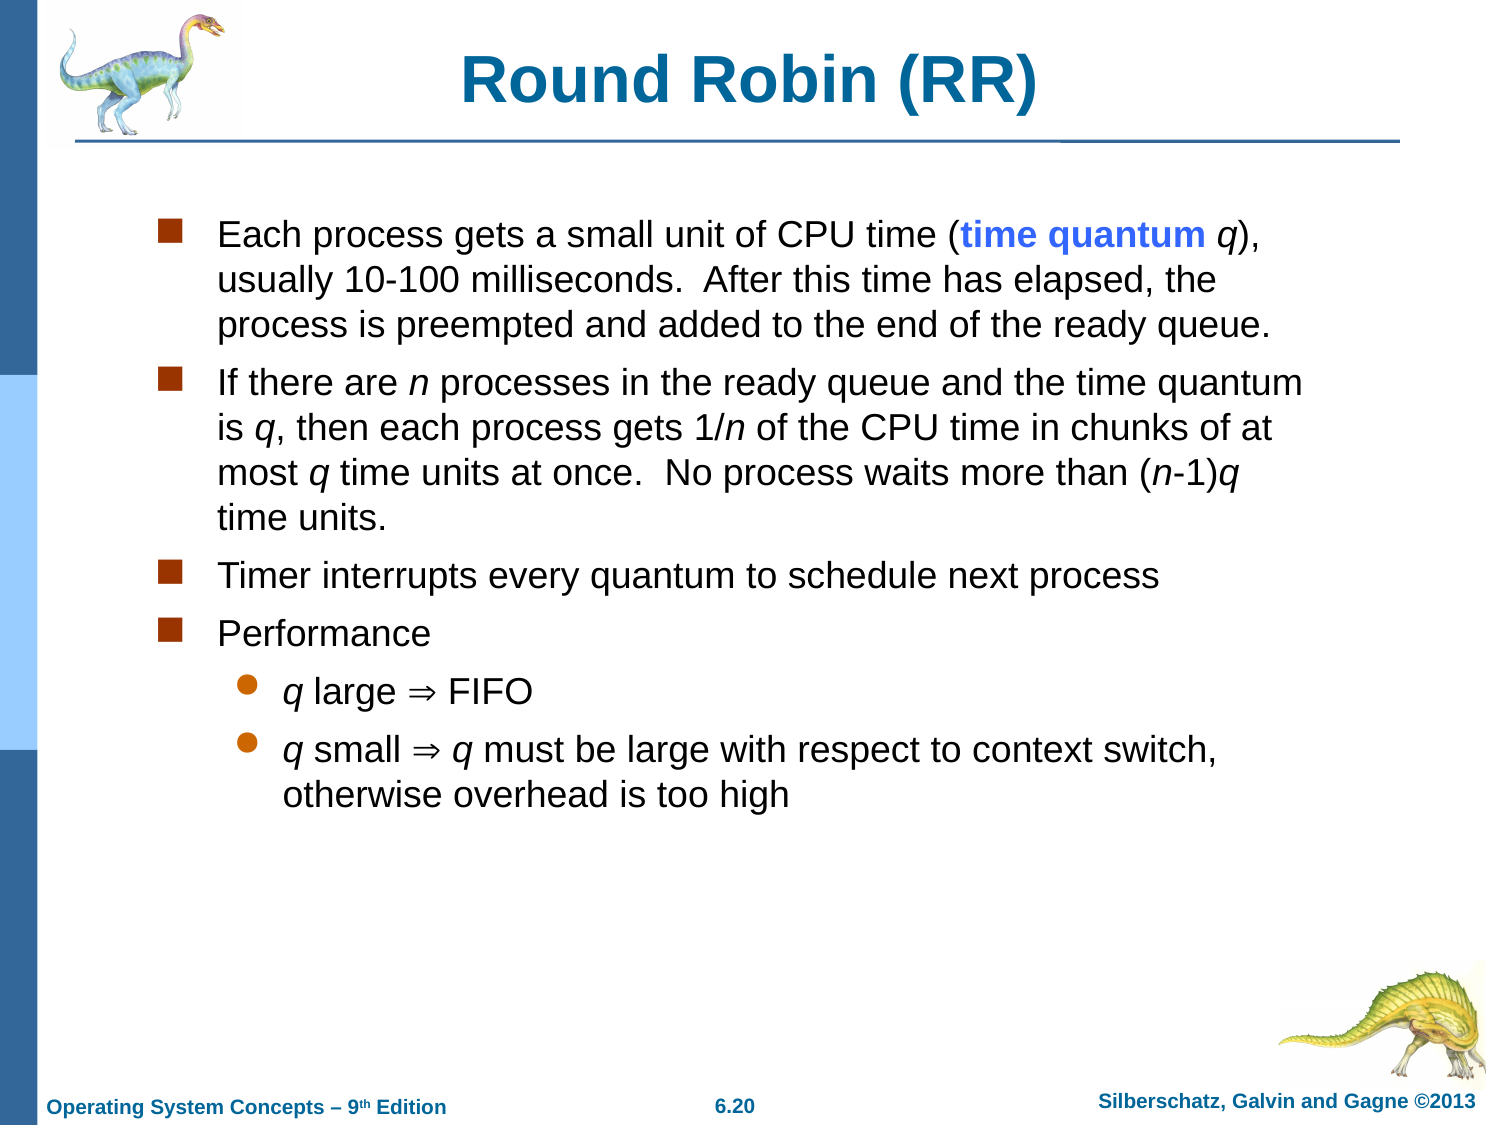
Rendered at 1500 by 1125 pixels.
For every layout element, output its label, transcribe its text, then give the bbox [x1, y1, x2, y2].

picture [46, 0, 243, 149]
picture [1275, 959, 1486, 1090]
title Round Robin (RR) [75, 28, 1425, 124]
list Each process gets a small unit of CPU time (time quantum q), usually 10-100 milliseconds. After this time has elapsed, the process is preempted and added to the end of the ready queue. If there are n processes in the ready queue and the time quantum is q, then each process gets 1/n of the CPU time in chunks of at most q time units at once. No process waits more than (n-1)q time units. Timer interrupts every quantum to schedule next process Performance q large  FIFO q small  q must be large with respect to context switch, otherwise overhead is too high [145, 202, 1319, 938]
